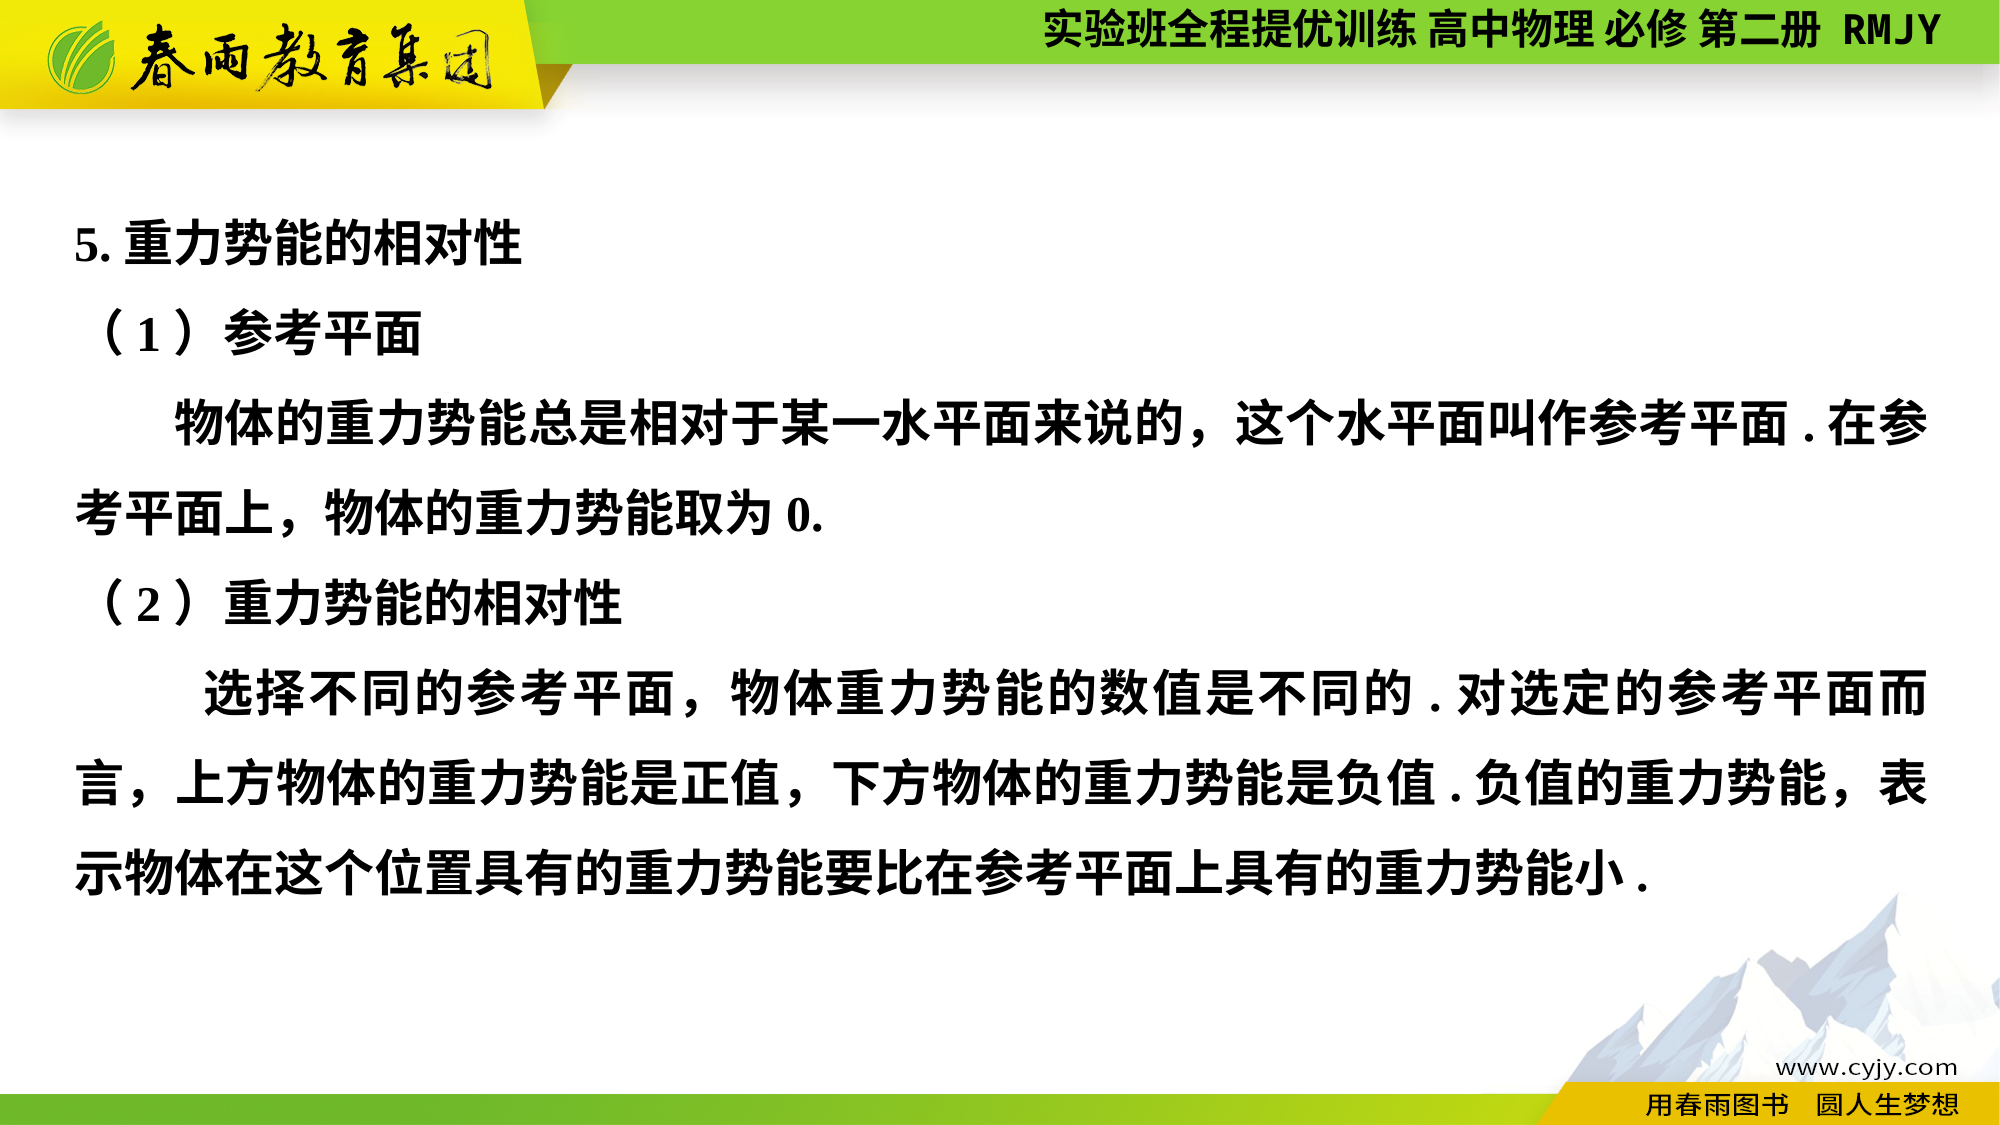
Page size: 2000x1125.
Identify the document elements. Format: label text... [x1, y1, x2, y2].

list 5.重力势能的相对性 （1）参考平面 物体的重力势能总是相对于某一水平面来说的，这个水平面叫作参考平面.在参考平面上，物体的重力势能取为0. （2）重力势能的相对性 选择不同的参考平面，物体重力势能的数值是不同的.对选定的参考平面而言，上方物体的重力势能是正值，下方物体的重力势能是负值.负值的重力势能，表示物体在这个位置具有的重力势能要比在参考平面上具有的重力势能小. [59, 174, 1944, 906]
picture [0, 0, 2000, 1125]
